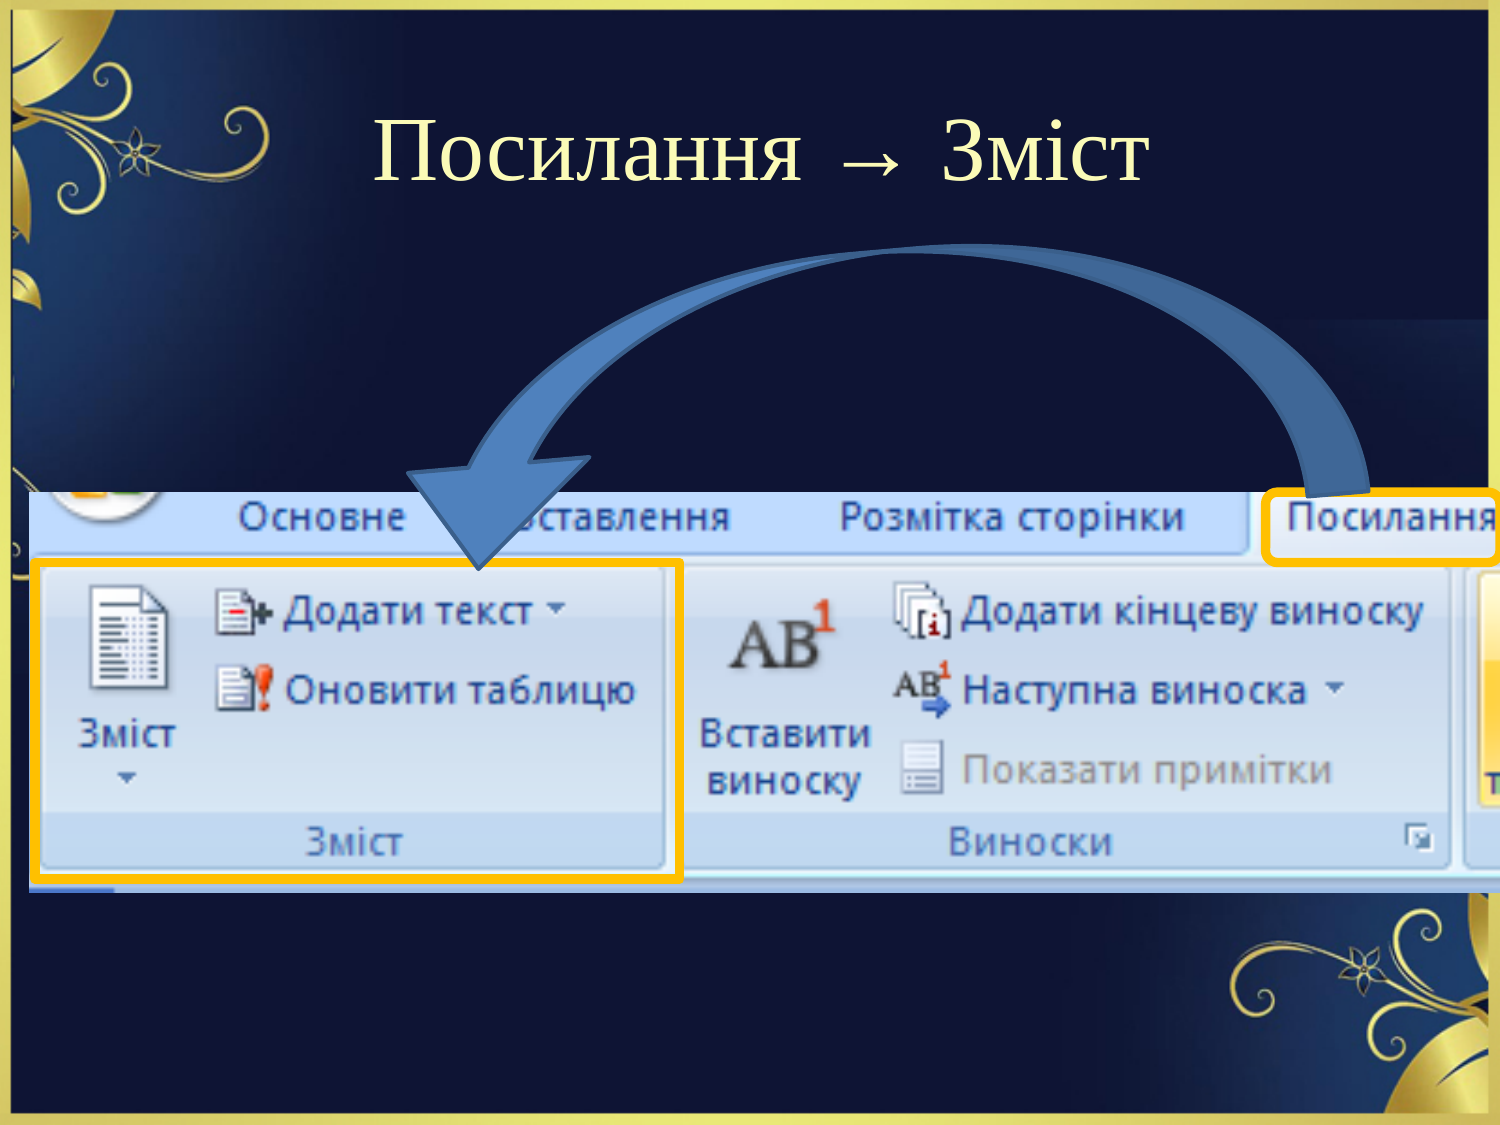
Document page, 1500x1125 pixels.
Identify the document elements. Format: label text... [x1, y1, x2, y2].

picture [0, 0, 1500, 1125]
title Посилання → Зміст [49, 74, 1475, 214]
text_box [406, 243, 1371, 490]
